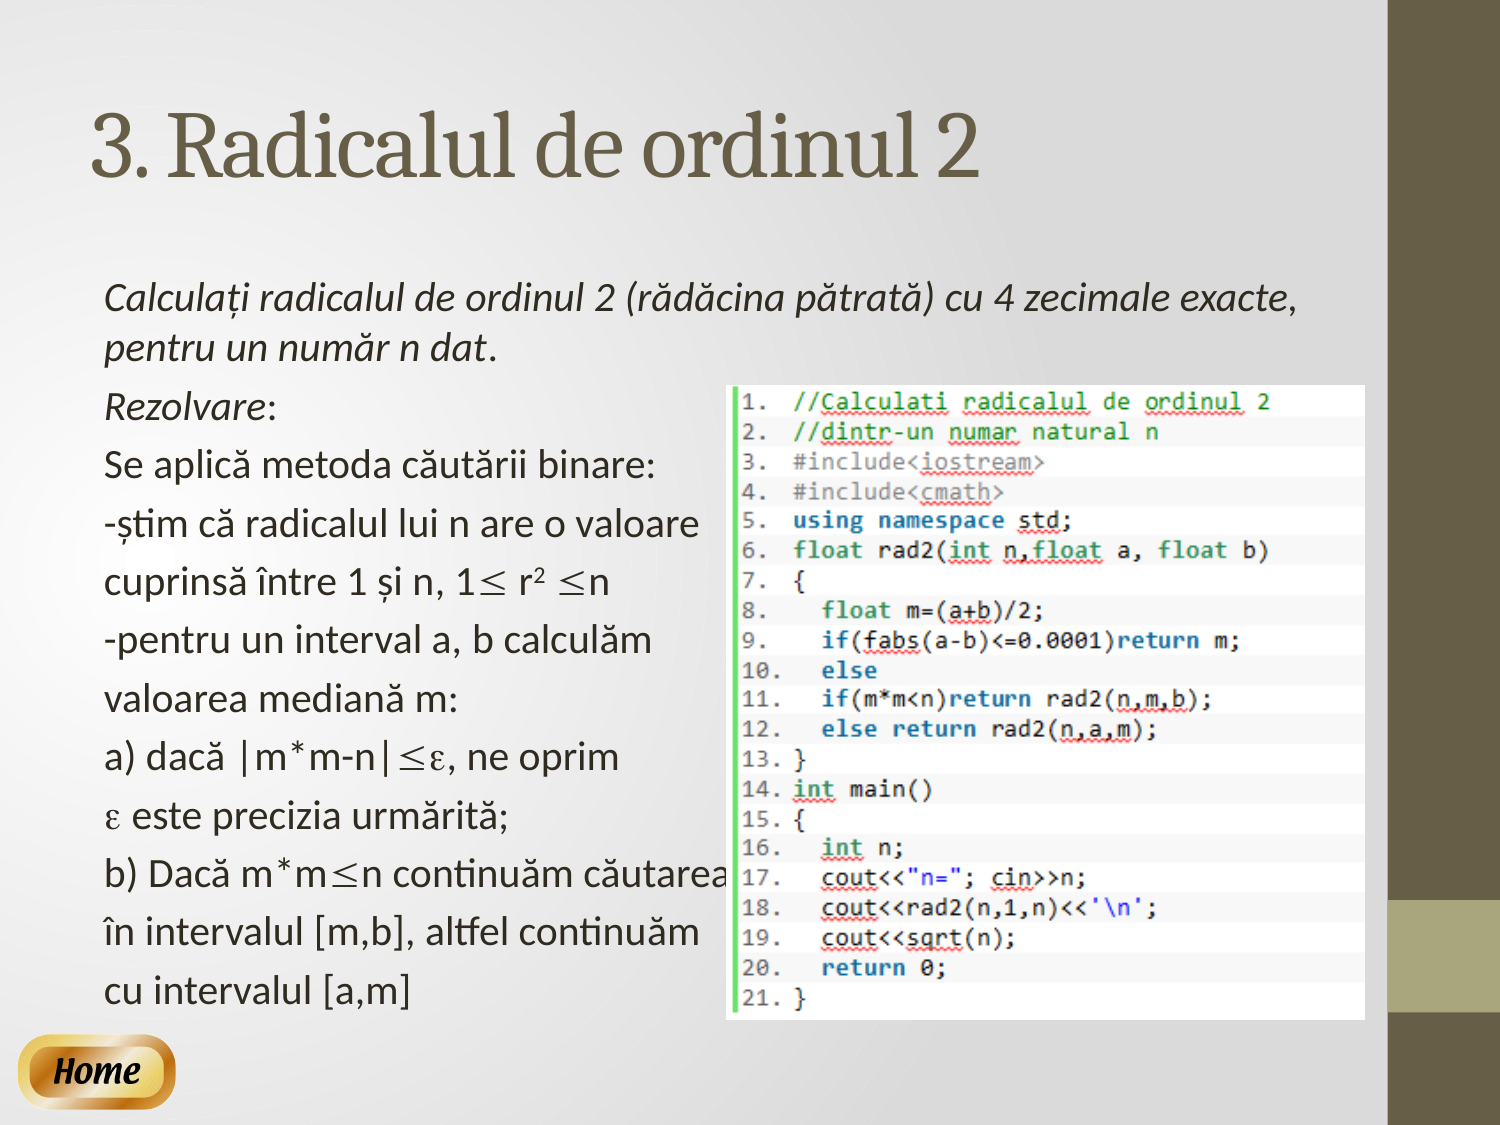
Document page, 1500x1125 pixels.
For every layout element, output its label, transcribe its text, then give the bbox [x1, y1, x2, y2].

picture [725, 384, 1365, 1021]
title 3. Radicalul de ordinul 2 [75, 45, 1325, 233]
picture [17, 1034, 177, 1110]
list Calculaţi radicalul de ordinul 2 (rădăcina pătrată) cu 4 zecimale exacte, pentru un număr n dat. Rezolvare: Se aplică metoda căutării binare: -ştim că radicalul lui n are o valoare cuprinsă între 1 şi n, 1 r2 n -pentru un interval a, b calculăm valoarea mediană m: a) dacă |m*m-n|, ne oprim  este precizia urmărită; b) Dacă m*mn continuăm căutarea în intervalul [m,b], altfel continuăm cu intervalul [a,m] [75, 262, 1325, 1050]
